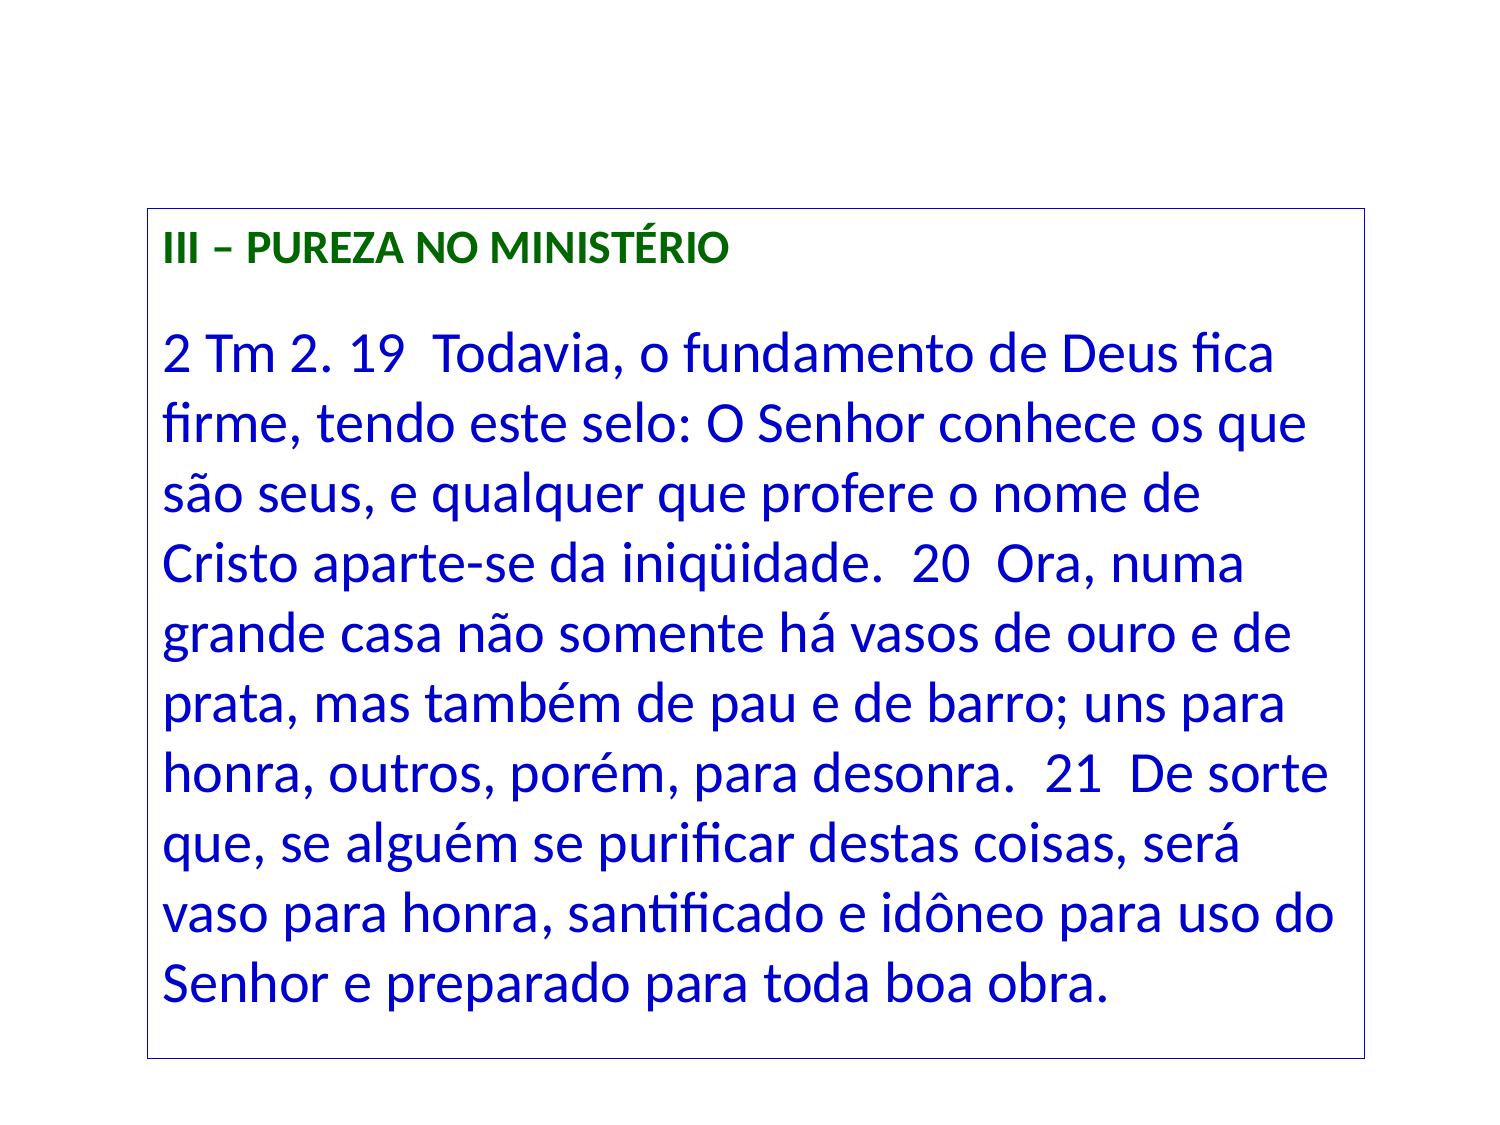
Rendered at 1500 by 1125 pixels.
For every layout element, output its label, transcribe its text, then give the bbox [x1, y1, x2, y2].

list III – PUREZA NO MINISTÉRIO 2 Tm 2. 19 Todavia, o fundamento de Deus fica firme, tendo este selo: O Senhor conhece os que são seus, e qualquer que profere o nome de Cristo aparte-se da iniqüidade. 20 Ora, numa grande casa não somente há vasos de ouro e de prata, mas também de pau e de barro; uns para honra, outros, porém, para desonra. 21 De sorte que, se alguém se purificar destas coisas, será vaso para honra, santificado e idôneo para uso do Senhor e preparado para toda boa obra. [147, 208, 1365, 1059]
